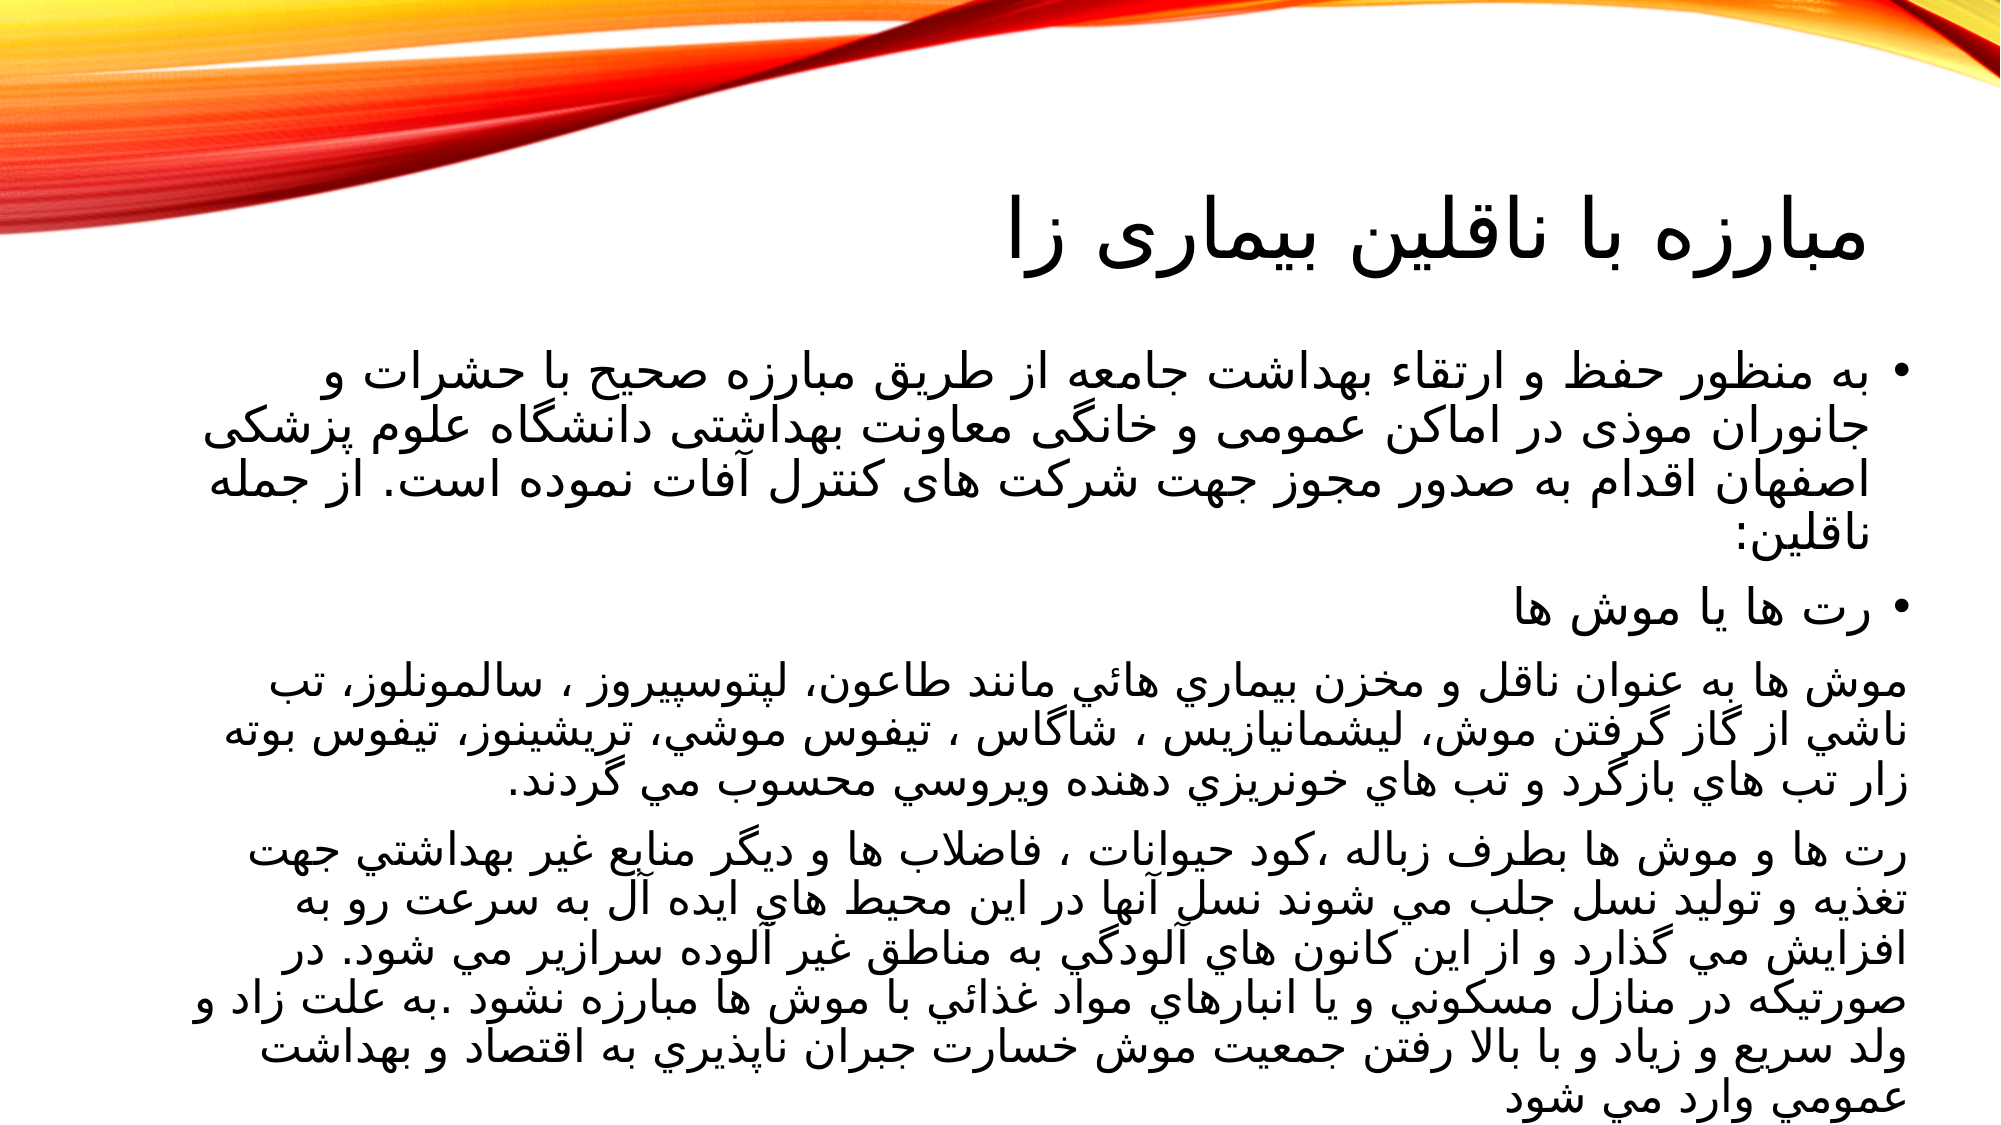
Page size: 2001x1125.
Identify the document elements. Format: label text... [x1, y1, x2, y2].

picture [0, 0, 2000, 237]
list به منظور حفظ و ارتقاء بهداشت جامعه از طریق مبارزه صحیح با حشرات و جانوران موذی در اماکن عمومی و خانگی معاونت بهداشتی دانشگاه علوم پزشکی اصفهان اقدام به صدور مجوز جهت شرکت های کنترل آفات نموده است. از جمله ناقلین: رت ها یا موش ها موش ها به عنوان ناقل و مخزن بيماري هائي مانند طاعون، لپتوسپيروز ، سالمونلوز، تب ناشي از گاز گرفتن موش، ليشمانيازيس ، شاگاس ، تيفوس موشي، تريشينوز، تيفوس بوته زار تب هاي بازگرد و تب هاي خونريزي دهنده ويروسي محسوب مي گردند. رت ها و موش ها بطرف زباله ،كود حيوانات ، فاضلاب ها و ديگر منابع غير بهداشتي جهت تغذيه و توليد نسل جلب مي شوند نسل آنها در اين محيط هاي ايده آل به سرعت رو به افزايش مي گذارد و از اين كانون هاي آلودگي به مناطق غير آلوده سرازير مي شود. در صورتيكه در منازل مسكوني و يا انبارهاي مواد غذائي با موش ها مبارزه نشود .به علت زاد و ولد سريع و زياد و با بالا رفتن جمعيت موش خسارت جبران ناپذيري به اقتصاد و بهداشت عمومي وارد مي شود [150, 337, 1926, 998]
title مبارزه با ناقلین بیماری زا [474, 125, 1888, 337]
